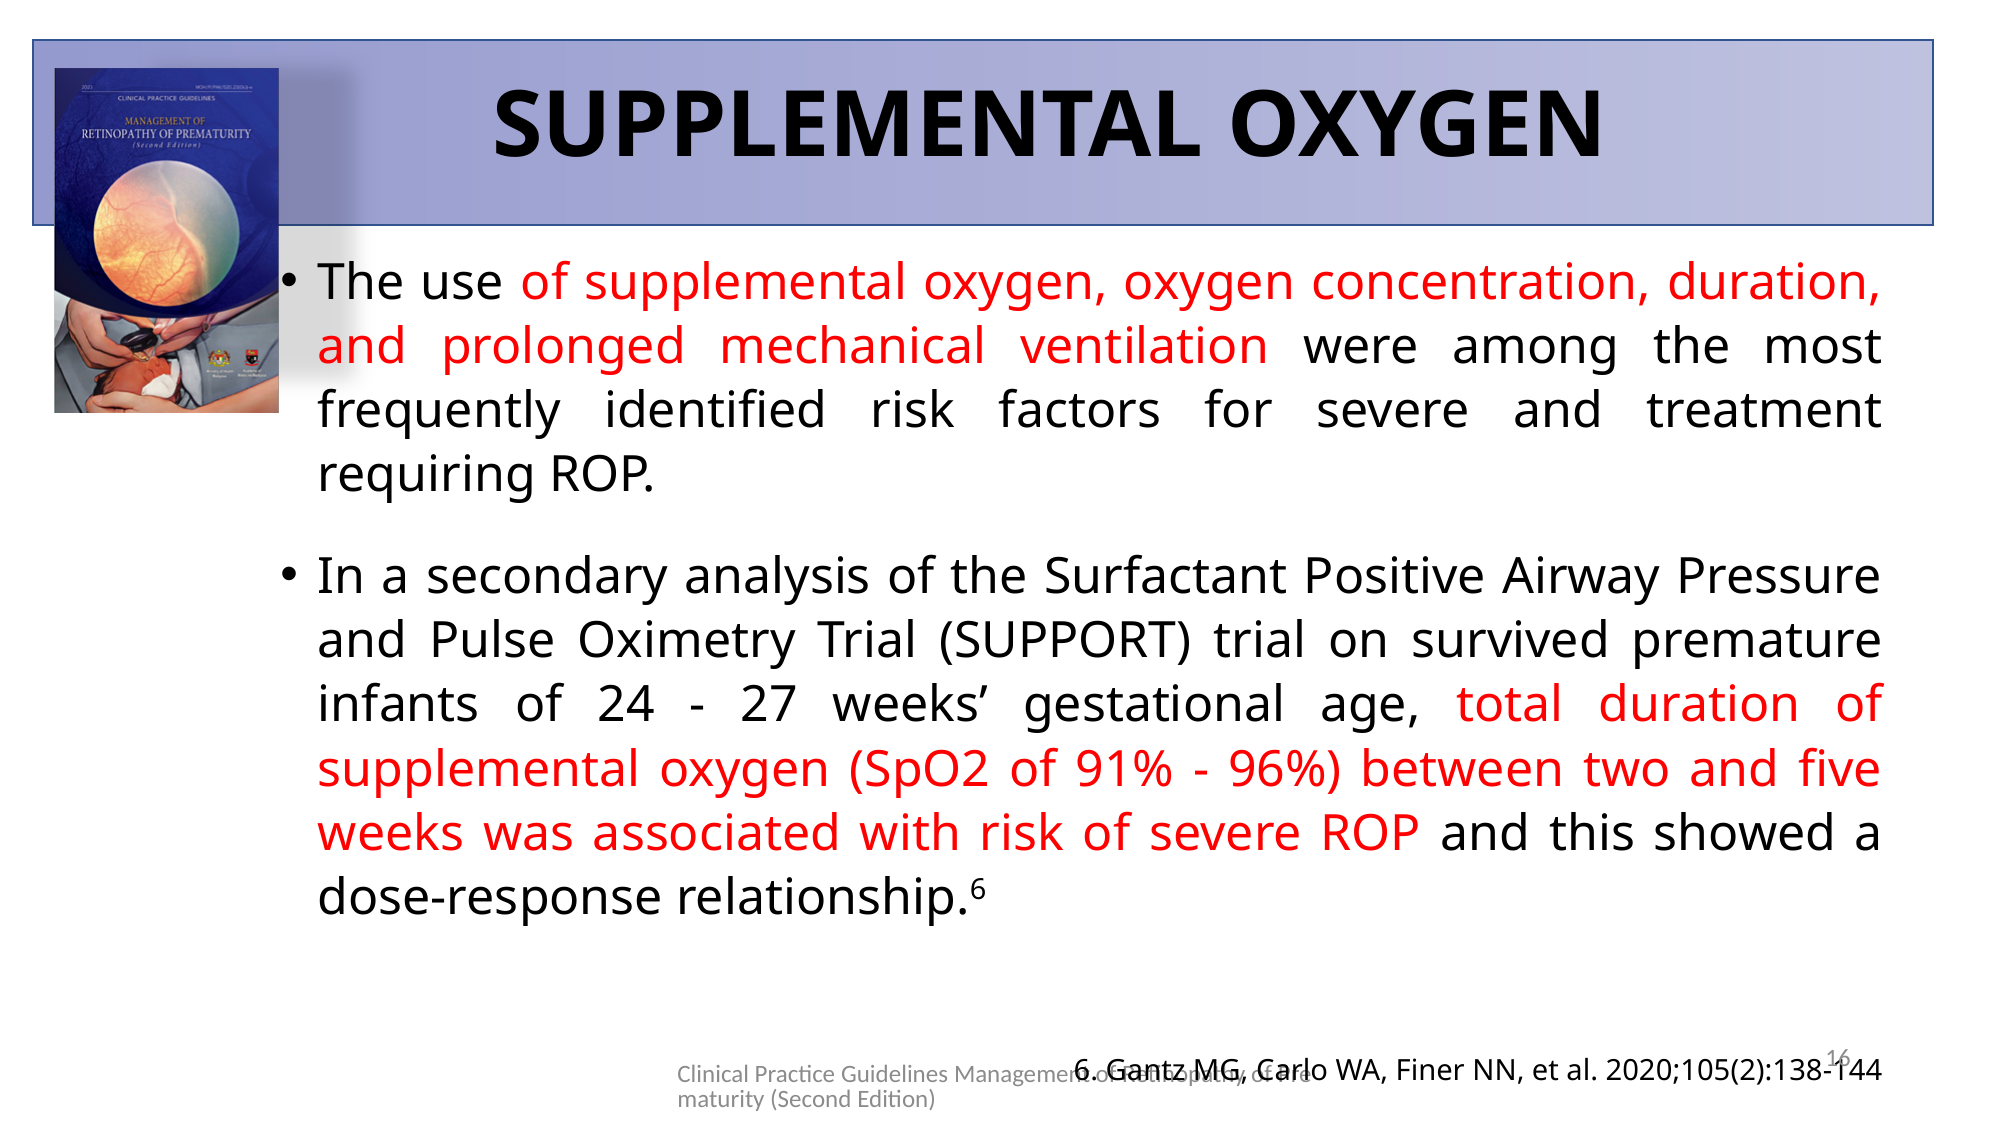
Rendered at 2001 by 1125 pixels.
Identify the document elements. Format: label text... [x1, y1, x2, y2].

list The use of supplemental oxygen, oxygen concentration, duration, and prolonged mechanical ventilation were among the most frequently identified risk factors for severe and treatment requiring ROP. In a secondary analysis of the Surfactant Positive Airway Pressure and Pulse Oximetry Trial (SUPPORT) trial on survived premature infants of 24 - 27 weeks’ gestational age, total duration of supplemental oxygen (SpO2 of 91% - 96%) between two and five weeks was associated with risk of severe ROP and this showed a dose-response relationship.6 6. Gantz MG, Carlo WA, Finer NN, et al. 2020;105(2):138-144 [265, 237, 1899, 840]
footer Clinical Practice Guidelines Management of Retinopathy of Prematurity (Second Edition) [662, 1042, 1338, 1103]
picture [54, 37, 386, 413]
slide_number 16 [1415, 1026, 1866, 1087]
title SUPPLEMENTAL OXYGEN [386, 68, 1913, 286]
text_box [32, 39, 54, 226]
text_box [386, 39, 1934, 226]
